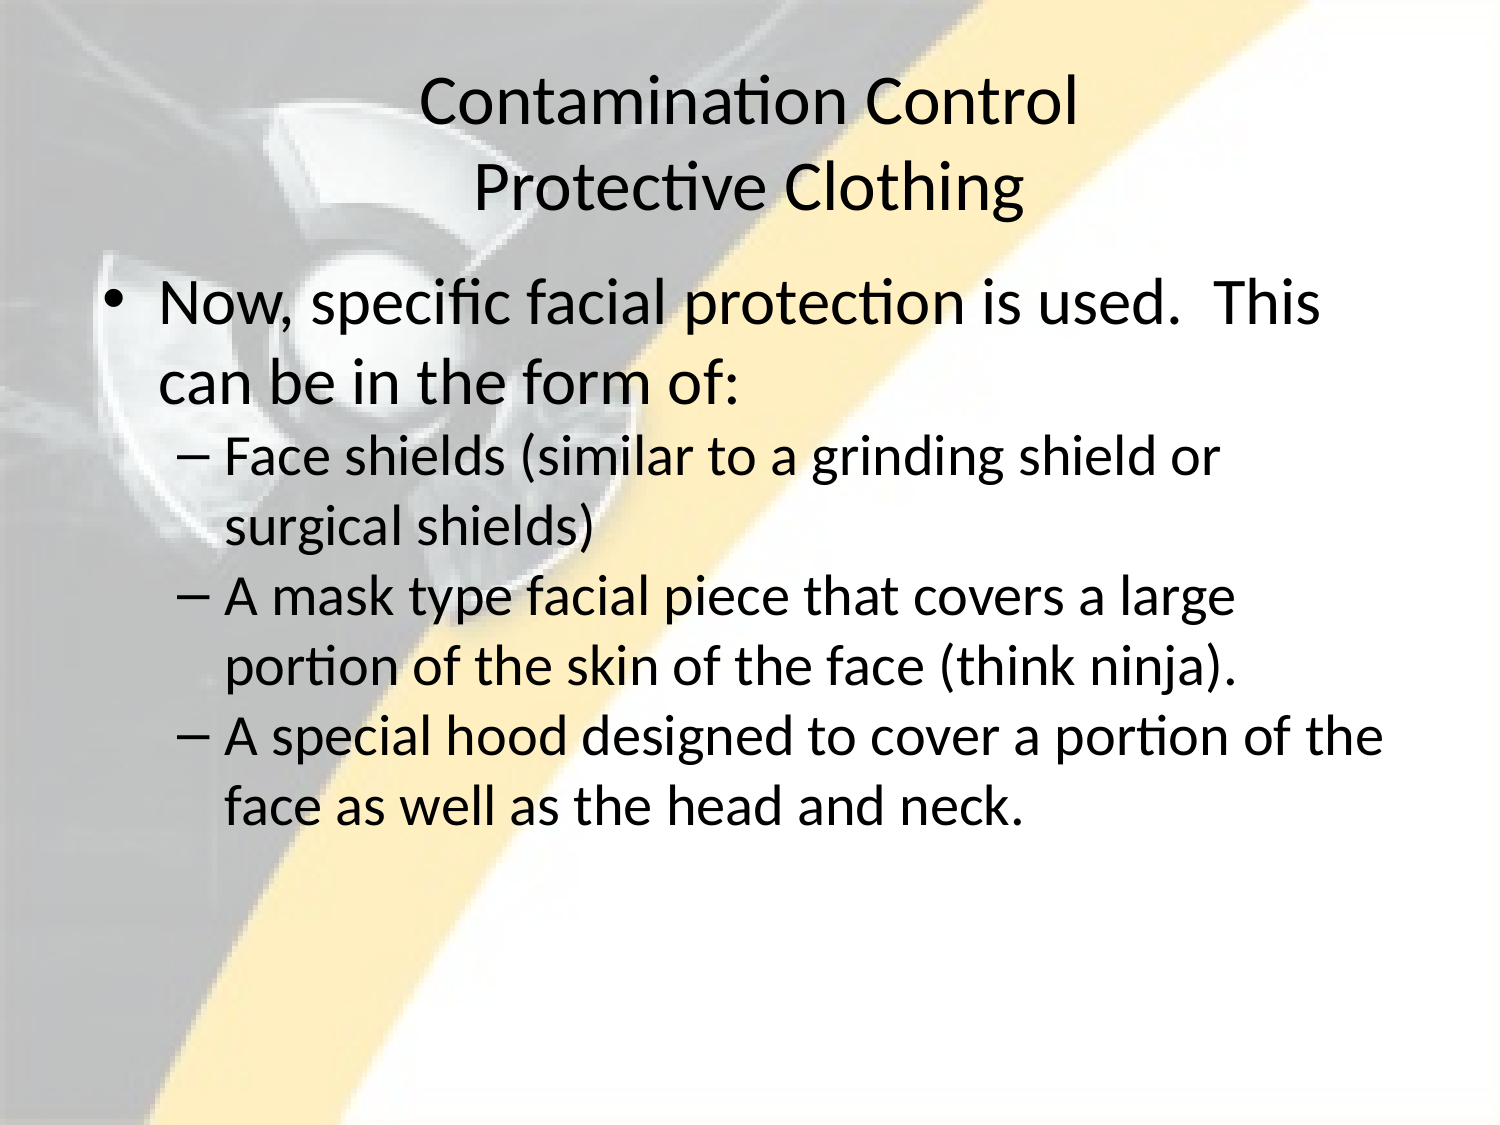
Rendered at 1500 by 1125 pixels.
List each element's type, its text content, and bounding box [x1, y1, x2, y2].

list Now, specific facial protection is used. This can be in the form of: Face shields (similar to a grinding shield or surgical shields) A mask type facial piece that covers a large portion of the skin of the face (think ninja). A special hood designed to cover a portion of the face as well as the head and neck. [87, 249, 1425, 1025]
title Contamination Control Protective Clothing [75, 45, 1425, 233]
